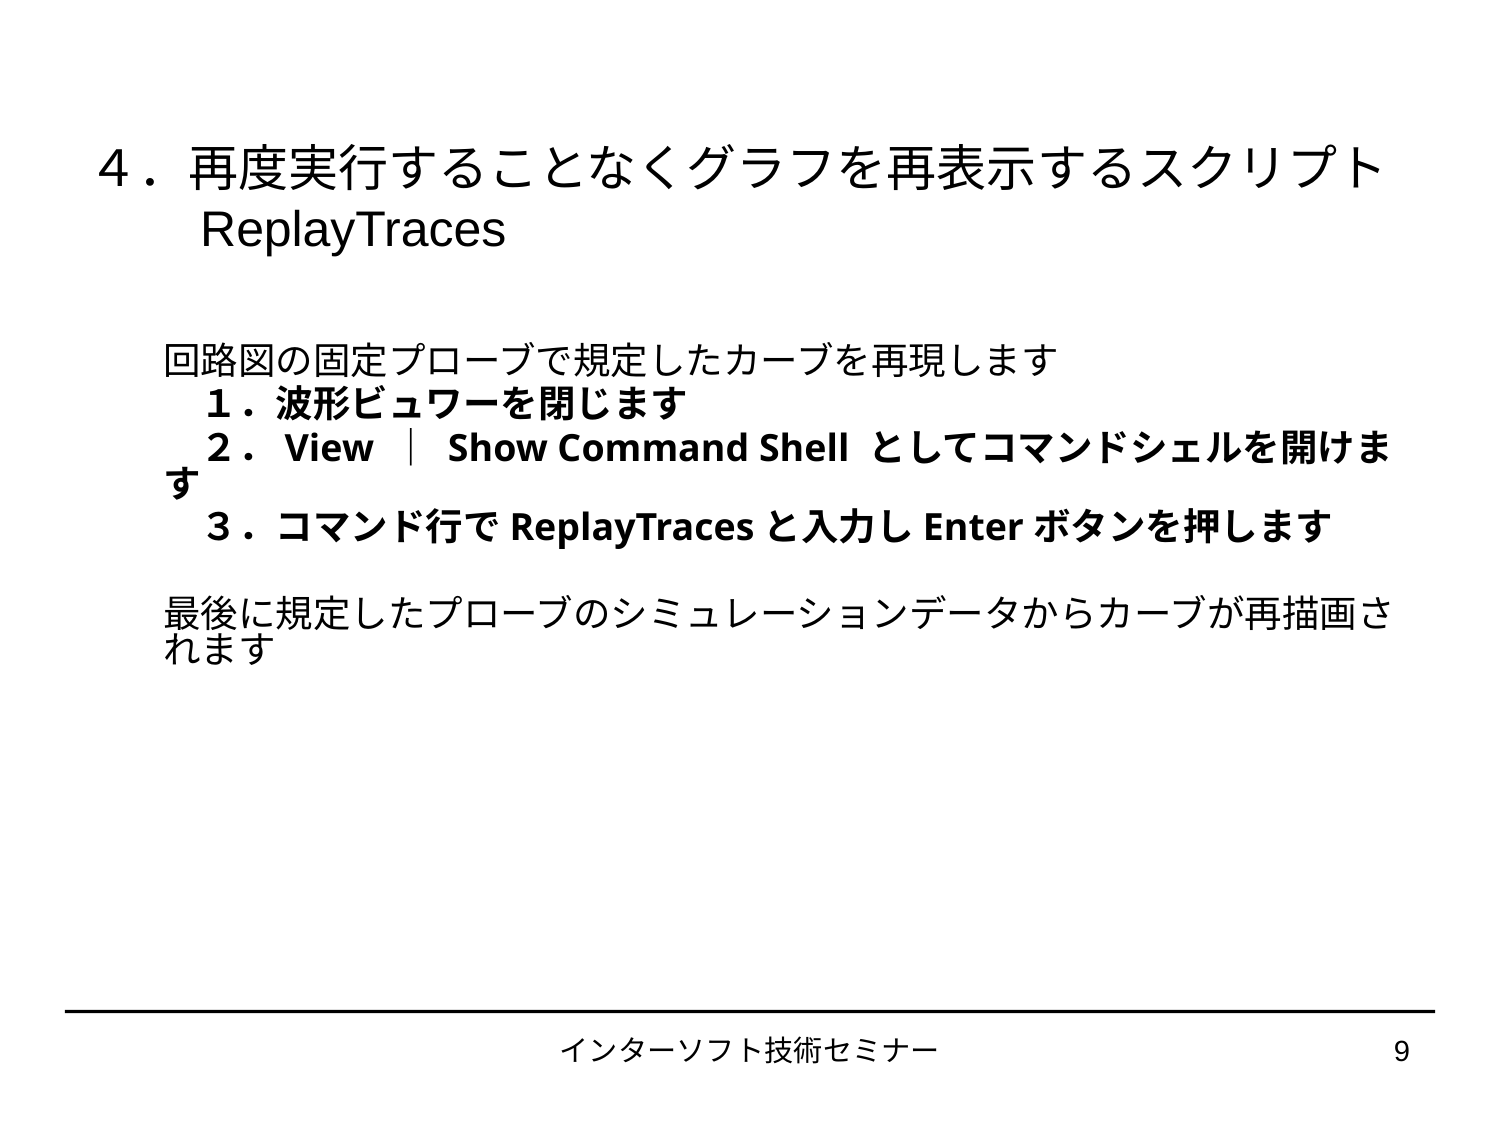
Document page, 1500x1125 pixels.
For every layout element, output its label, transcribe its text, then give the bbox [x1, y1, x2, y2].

title ４．再度実行することなくグラフを再表示するスクリプト ReplayTraces [73, 113, 1434, 279]
slide_number 9 [1074, 1024, 1425, 1103]
text_box [64, 1009, 1436, 1014]
list 回路図の固定プローブで規定したカーブを再現します １．波形ビュワーを閉じます ２．View ｜ Show Command Shell としてコマンドシェルを開けます ３．コマンド行でReplayTracesと入力しEnterボタンを押します 最後に規定したプローブのシミュレーションデータからカーブが再描画されます [73, 338, 1425, 764]
footer インターソフト技術セミナー [512, 1024, 988, 1103]
